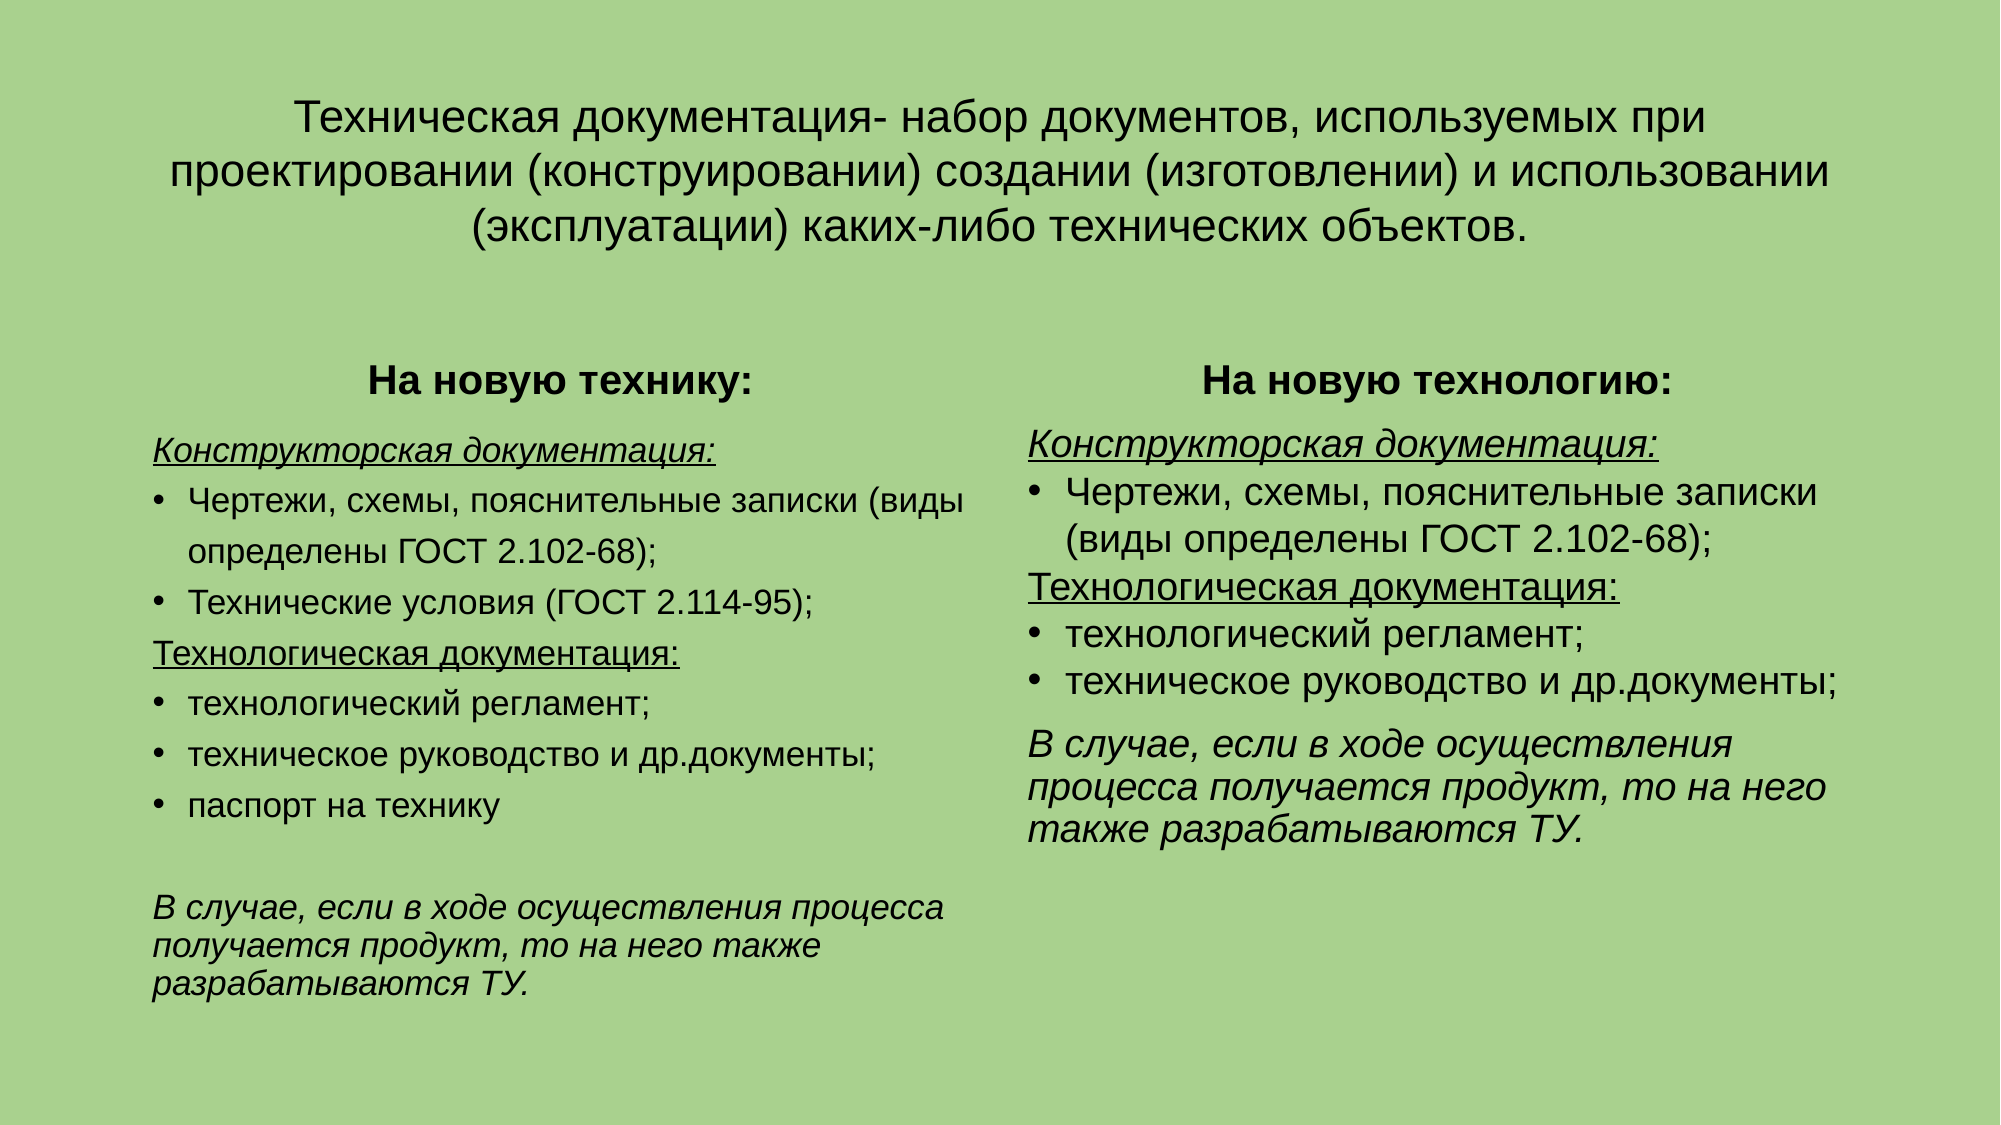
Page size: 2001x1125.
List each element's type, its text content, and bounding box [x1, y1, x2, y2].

title Техническая документация- набор документов, используемых при проектировании (конструировании) создании (изготовлении) и использовании (эксплуатации) каких-либо технических объектов. [137, 59, 1863, 278]
list На новую технологию: [1012, 275, 1863, 410]
list Конструкторская документация: Чертежи, схемы, пояснительные записки (виды определены ГОСТ 2.102-68); Технологическая документация: технологический регламент; техническое руководство и др.документы; В случае, если в ходе осуществления процесса получается продукт, то на него также разрабатываются ТУ. [1012, 410, 1863, 1016]
list Конструкторская документация: Чертежи, схемы, пояснительные записки (виды определены ГОСТ 2.102-68); Технические условия (ГОСТ 2.114-95); Технологическая документация: технологический регламент; техническое руководство и др.документы; паспорт на технику В случае, если в ходе осуществления процесса получается продукт, то на него также разрабатываются ТУ. [137, 410, 984, 1016]
list На новую технику: [137, 275, 984, 410]
